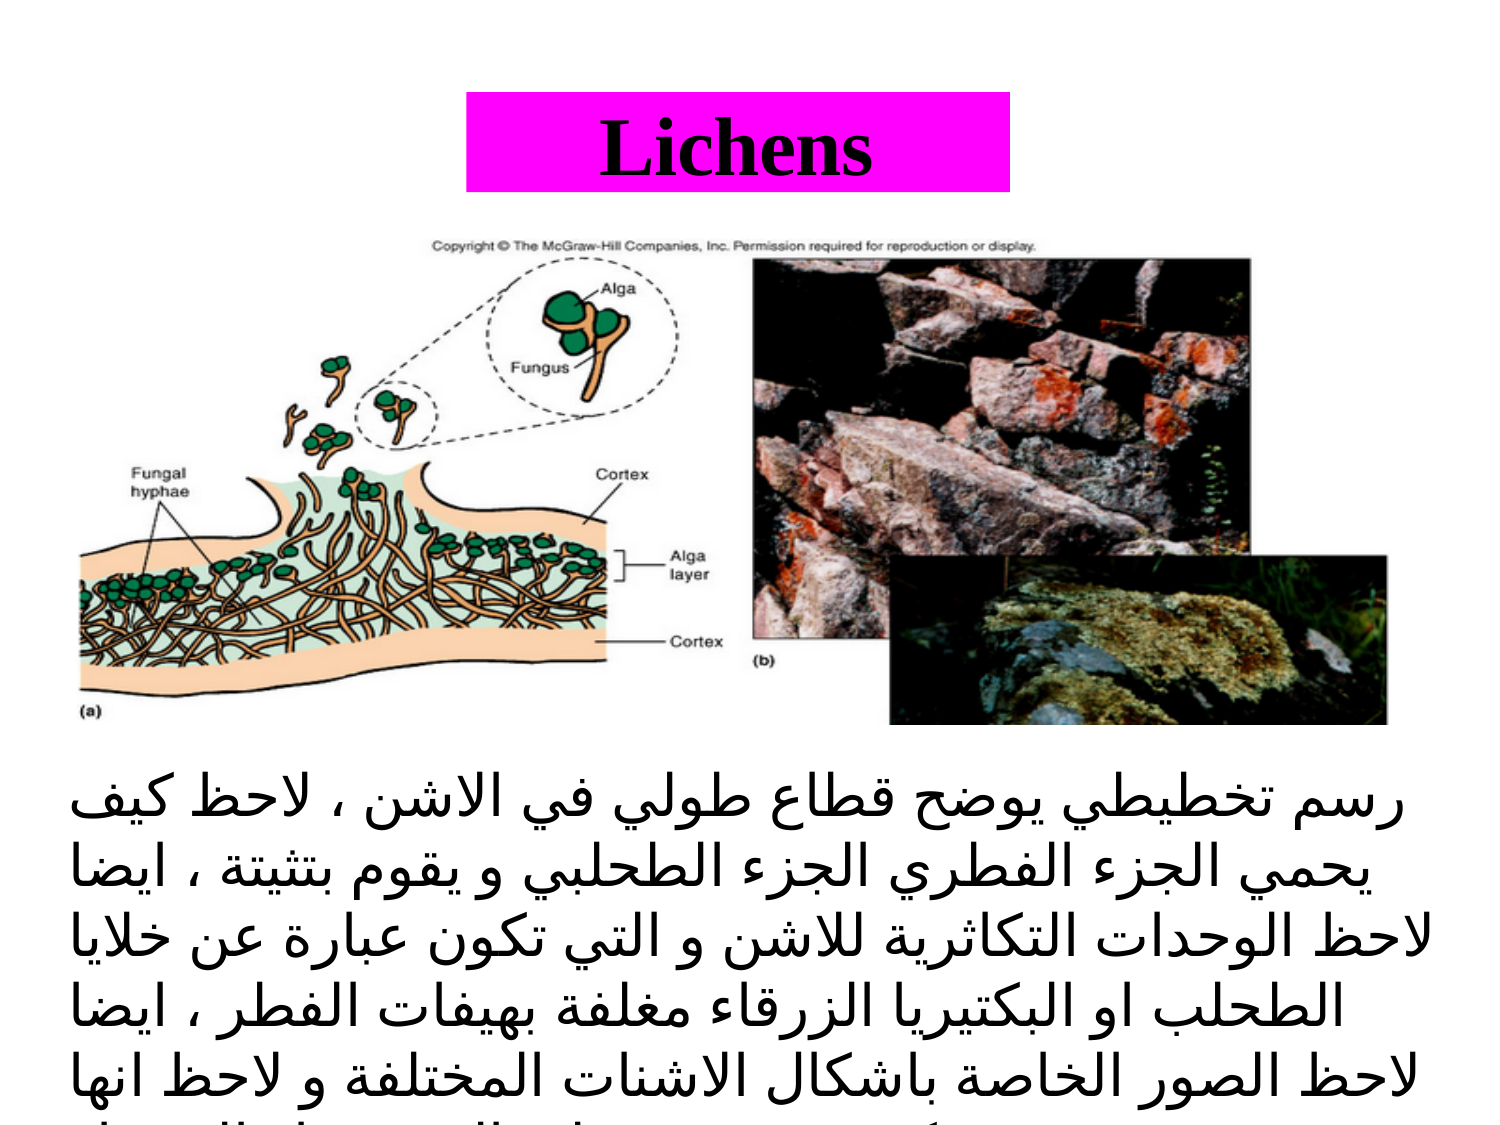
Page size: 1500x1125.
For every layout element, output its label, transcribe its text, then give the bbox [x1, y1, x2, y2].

picture [64, 237, 1401, 726]
text_box Lichens [466, 92, 1010, 193]
list رسم تخطيطي يوضح قطاع طولي في الاشن ، لاحظ كيف يحمي الجزء الفطري الجزء الطحلبي و يقوم بتثيتة ، ايضا لاحظ الوحدات التكاثرية للاشن و التي تكون عبارة عن خلايا الطحلب او البكتيريا الزرقاء مغلفة بهيفات الفطر ، ايضا لاحظ الصور الخاصة باشكال الاشنات المختلفة و لاحظ انها تكون موجودة على الصخور او الاشجار [68, 757, 1439, 1112]
